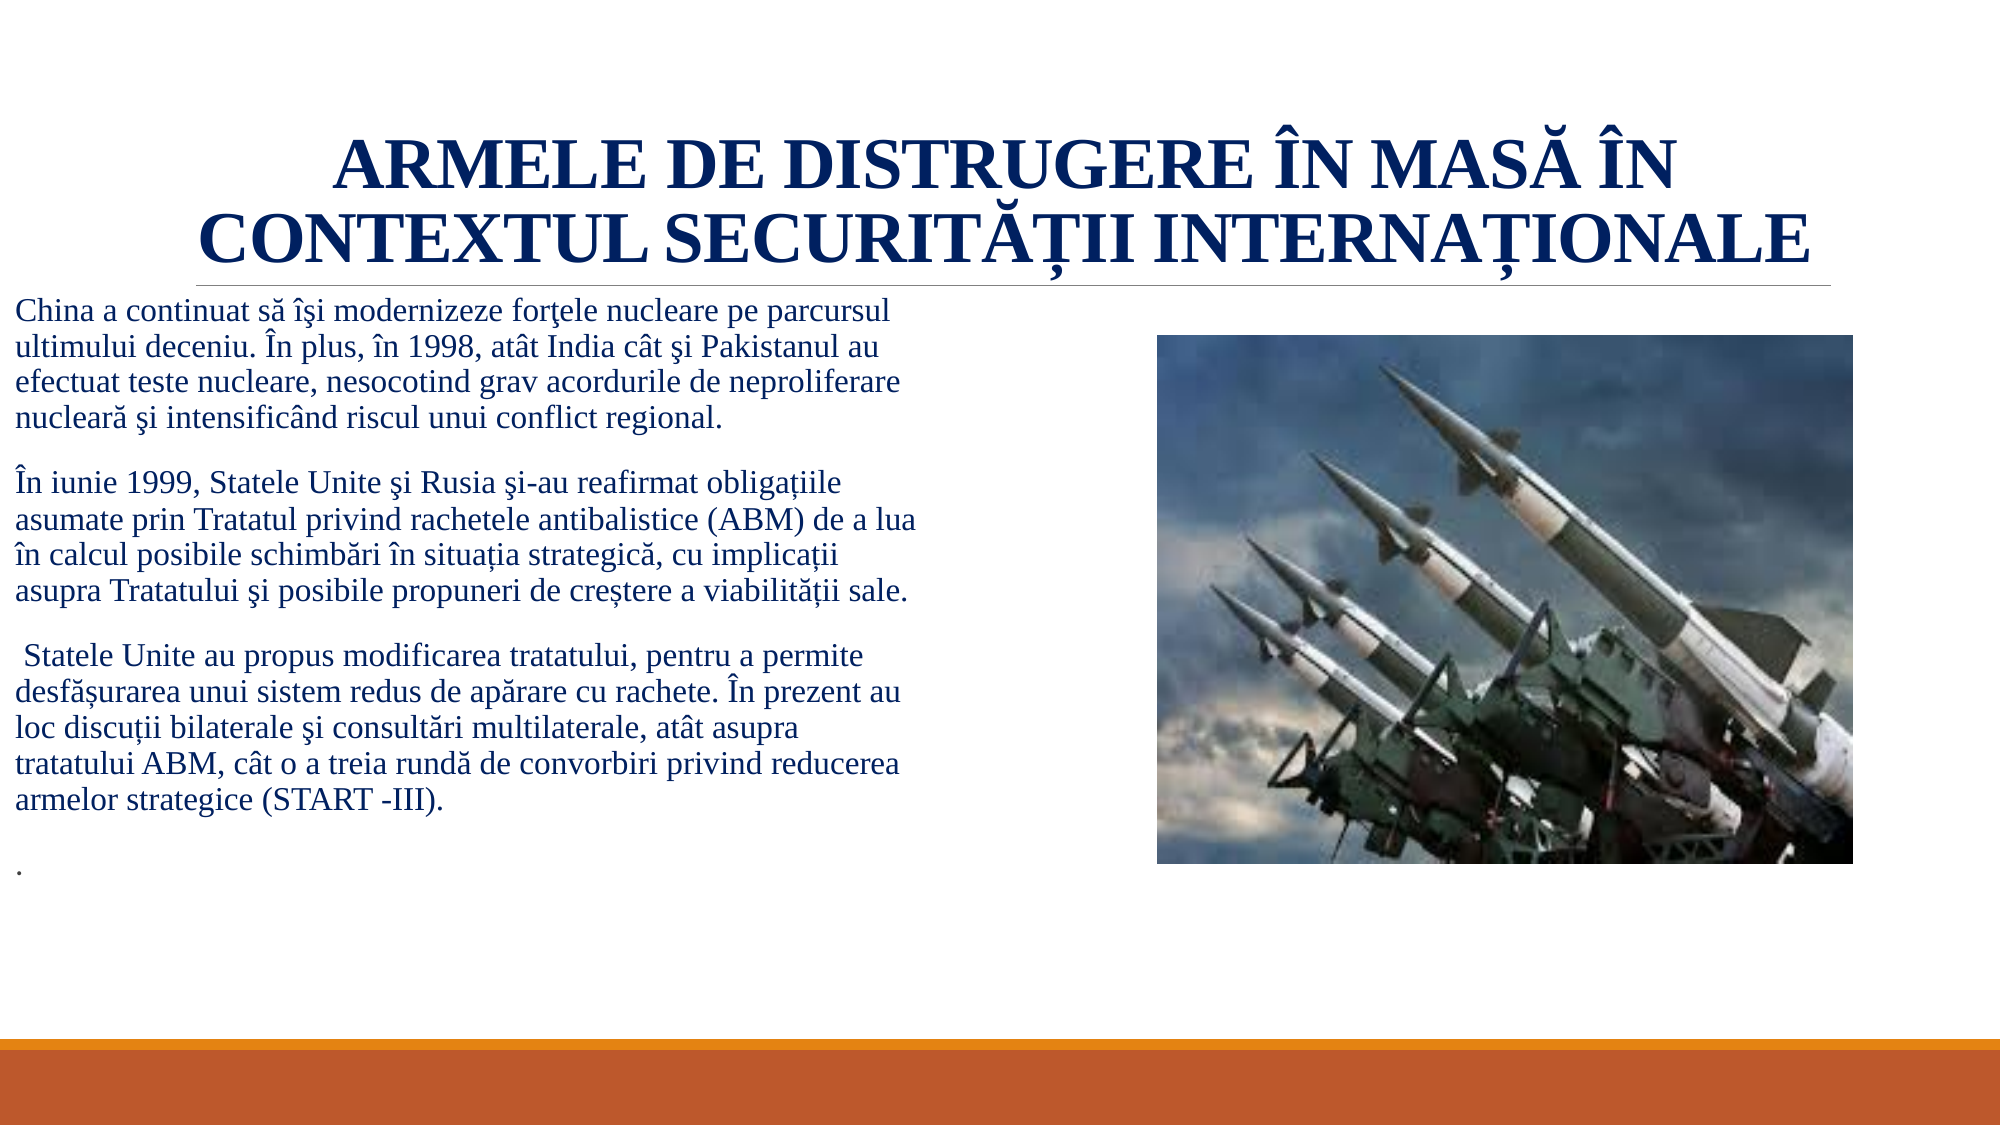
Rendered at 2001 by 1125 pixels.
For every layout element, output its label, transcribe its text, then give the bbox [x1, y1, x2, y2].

list China a continuat să îşi modernizeze forţele nucleare pe parcursul ultimului deceniu. În plus, în 1998, atât India cât şi Pakistanul au efectuat teste nucleare, nesocotind grav acordurile de neproliferare nucleară şi intensificând riscul unui conflict regional. În iunie 1999, Statele Unite şi Rusia şi-au reafirmat obligațiile asumate prin Tratatul privind rachetele antibalistice (ABM) de a lua în calcul posibile schimbări în situația strategică, cu implicații asupra Tratatului şi posibile propuneri de creștere a viabilității sale. Statele Unite au propus modificarea tratatului, pentru a permite desfășurarea unui sistem redus de apărare cu rachete. În prezent au loc discuții bilaterale şi consultări multilaterale, atât asupra tratatului ABM, cât o a treia rundă de convorbiri privind reducerea armelor strategice (START -III). . [0, 285, 925, 1018]
picture [1157, 334, 1854, 864]
title ARMELE DE DISTRUGERE ÎN MASĂ ÎN CONTEXTUL SECURITĂȚII INTERNAȚIONALE [180, 47, 1830, 285]
